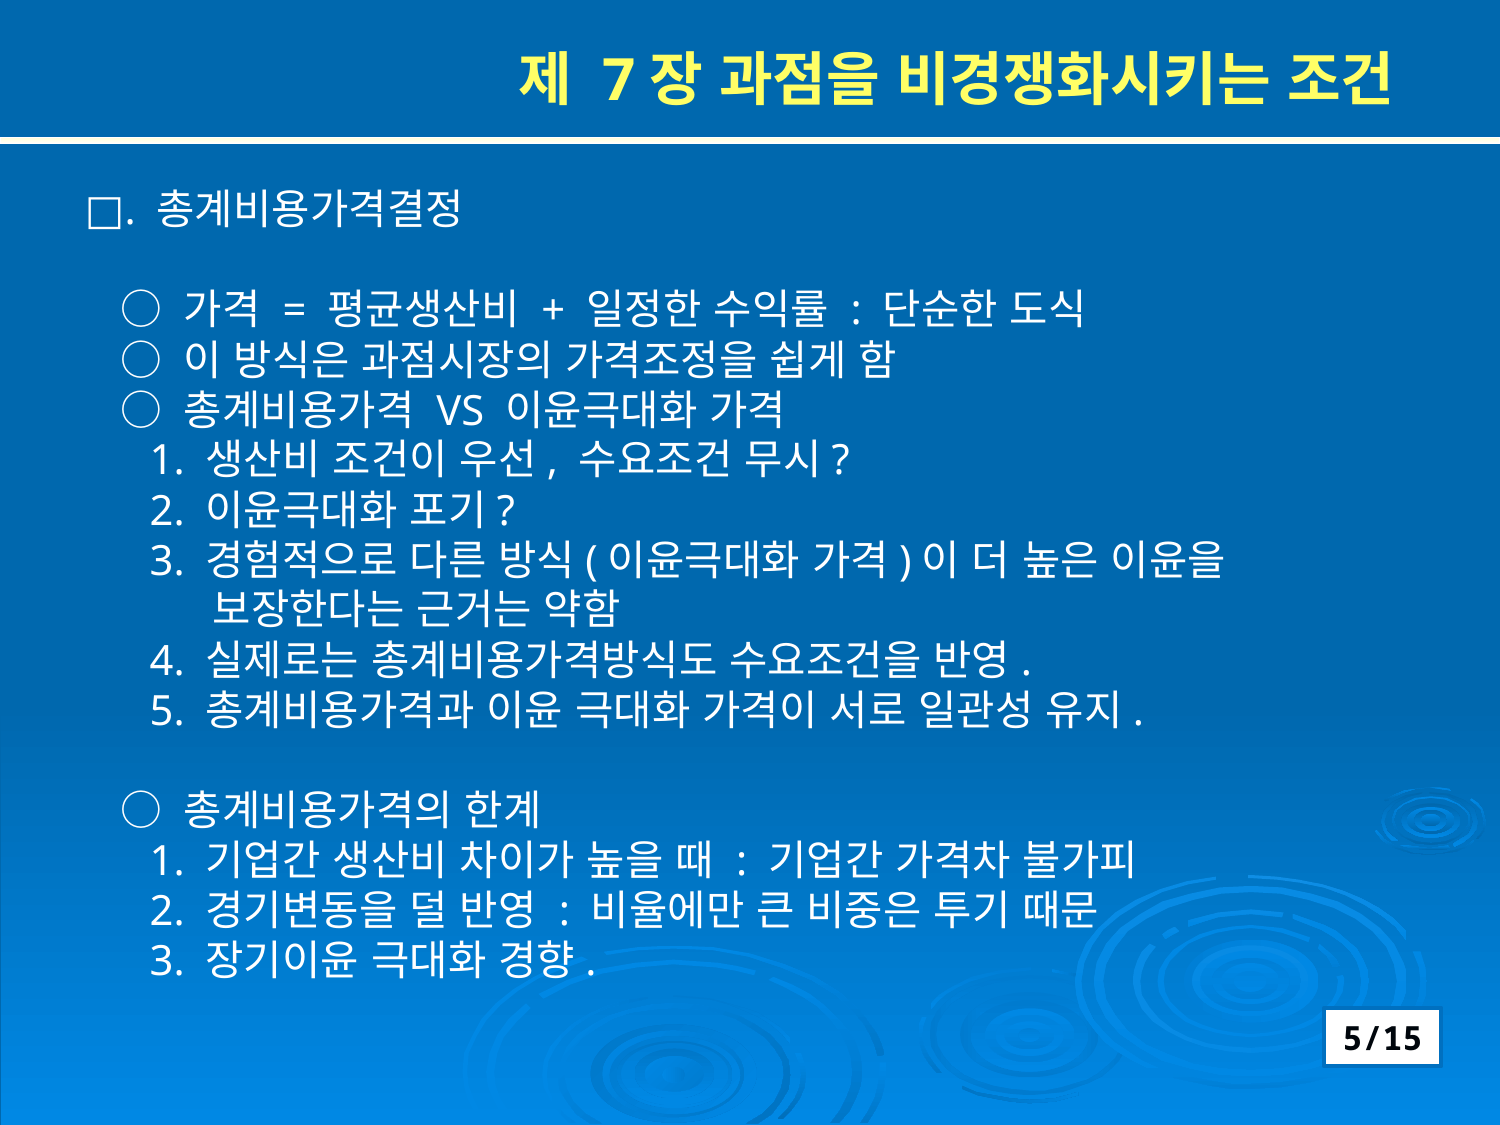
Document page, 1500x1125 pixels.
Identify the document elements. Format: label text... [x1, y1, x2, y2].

text_box [0, 137, 1500, 144]
text_box 5/15 [1322, 1006, 1443, 1068]
text_box □. 총계비용가격결정 ○ 가격 = 평균생산비 + 일정한 수익률 : 단순한 도식 ○ 이 방식은 과점시장의 가격조정을 쉽게 함 ○ 총계비용가격 VS 이윤극대화 가격 1. 생산비 조건이 우선, 수요조건 무시? 2. 이윤극대화 포기? 3. 경험적으로 다른 방식(이윤극대화 가격)이 더 높은 이윤을 보장한다는 근거는 약함 4. 실제로는 총계비용가격방식도 수요조건을 반영. 5. 총계비용가격과 이윤 극대화 가격이 서로 일관성 유지. ○ 총계비용가격의 한계 1. 기업간 생산비 차이가 높을 때 : 기업간 가격차 불가피 2. 경기변동을 덜 반영 : 비율에만 큰 비중은 투기 때문 3. 장기이윤 극대화 경향. [70, 175, 1418, 1041]
text_box 제 7장 과점을 비경쟁화시키는 조건 [503, 35, 1477, 120]
